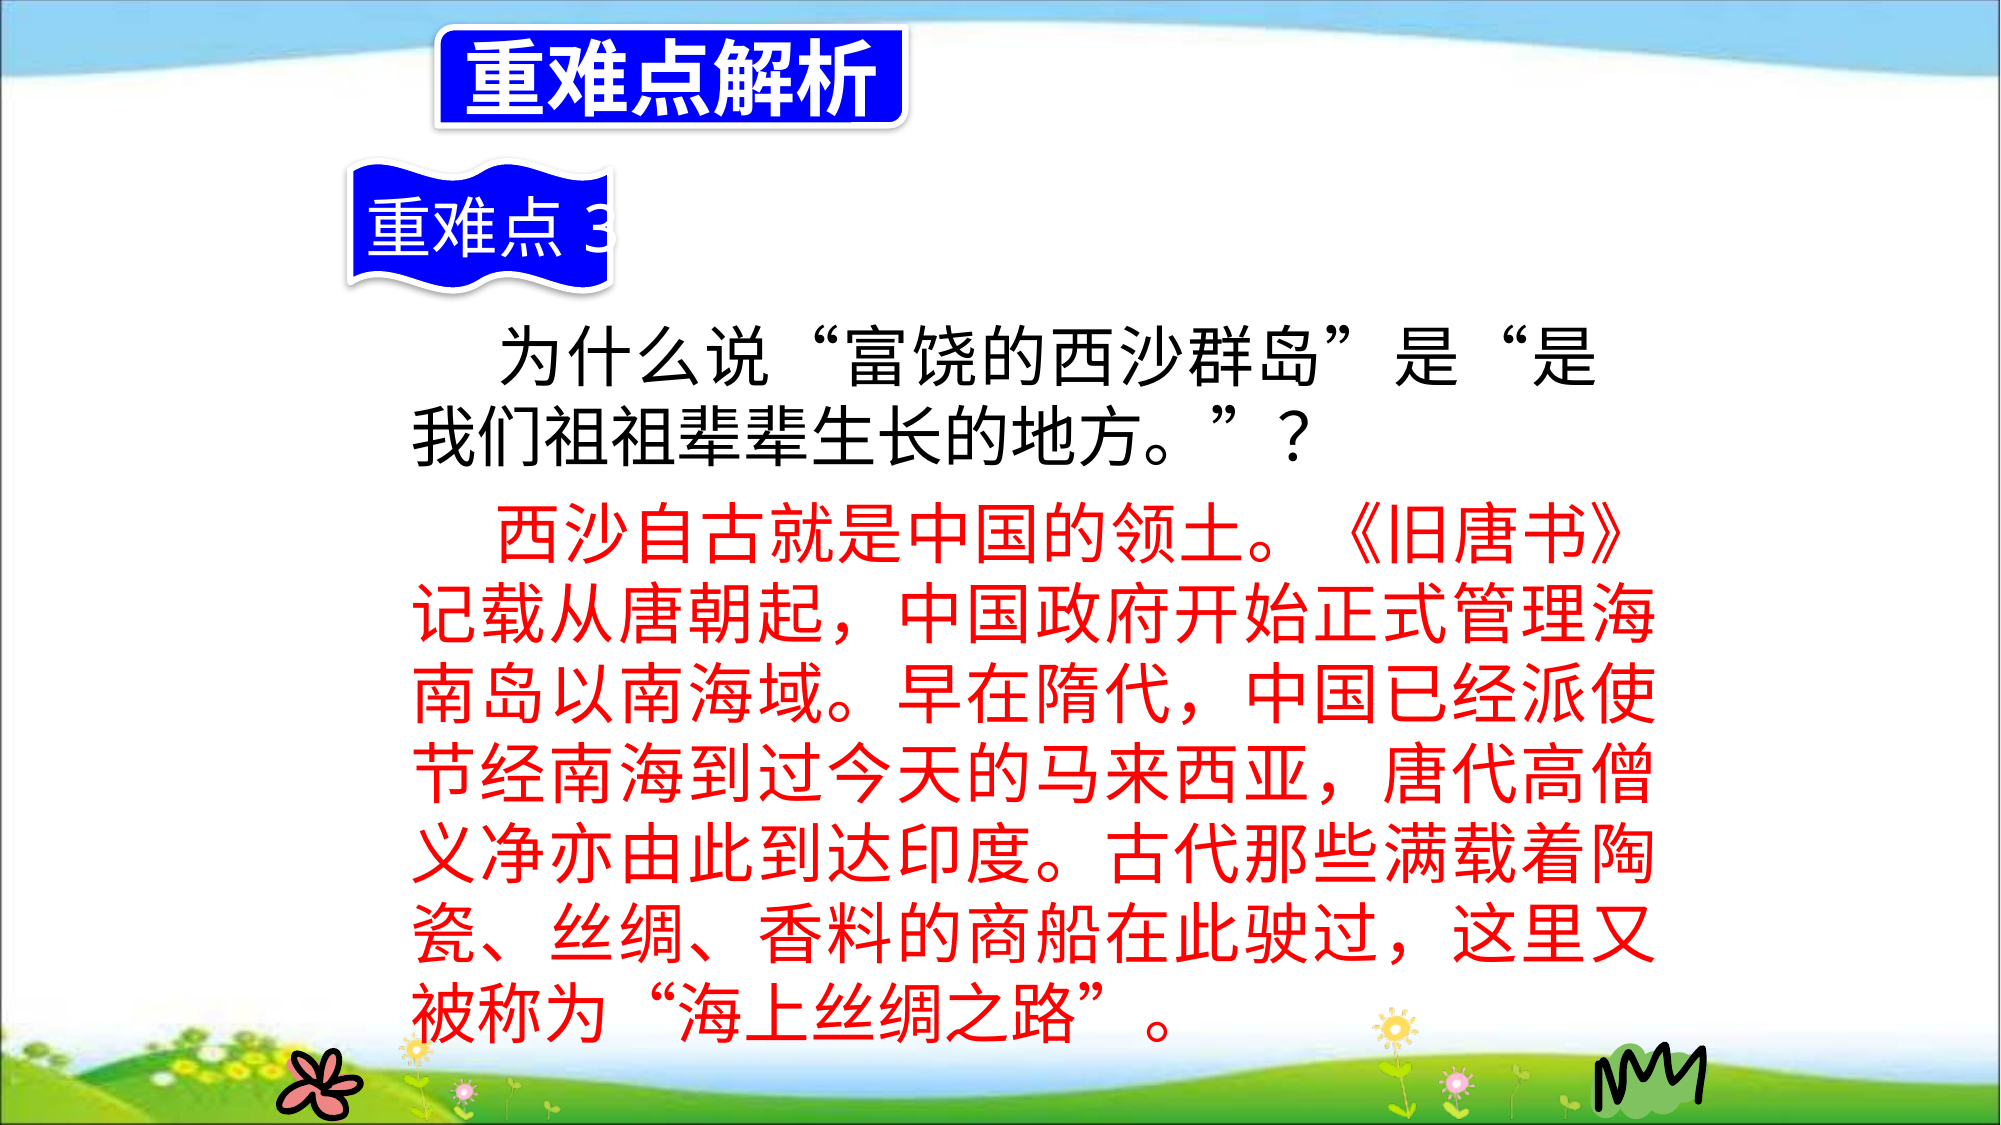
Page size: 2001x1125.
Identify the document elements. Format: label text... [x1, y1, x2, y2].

text_box 重难点3 [347, 158, 614, 294]
text_box 西沙自古就是中国的领土。《旧唐书》记载从唐朝起，中国政府开始正式管理海南岛以南海域。早在隋代，中国已经派使节经南海到过今天的马来西亚，唐代高僧义净亦由此到达印度。古代那些满载着陶瓷、丝绸、香料的商船在此驶过，这里又被称为“海上丝绸之路”。 [395, 484, 1672, 1059]
picture [0, 0, 2001, 1125]
text_box 为什么说“富饶的西沙群岛”是“是我们祖祖辈辈生长的地方。”？ [395, 307, 1614, 483]
text_box 重难点解析 [434, 24, 909, 129]
